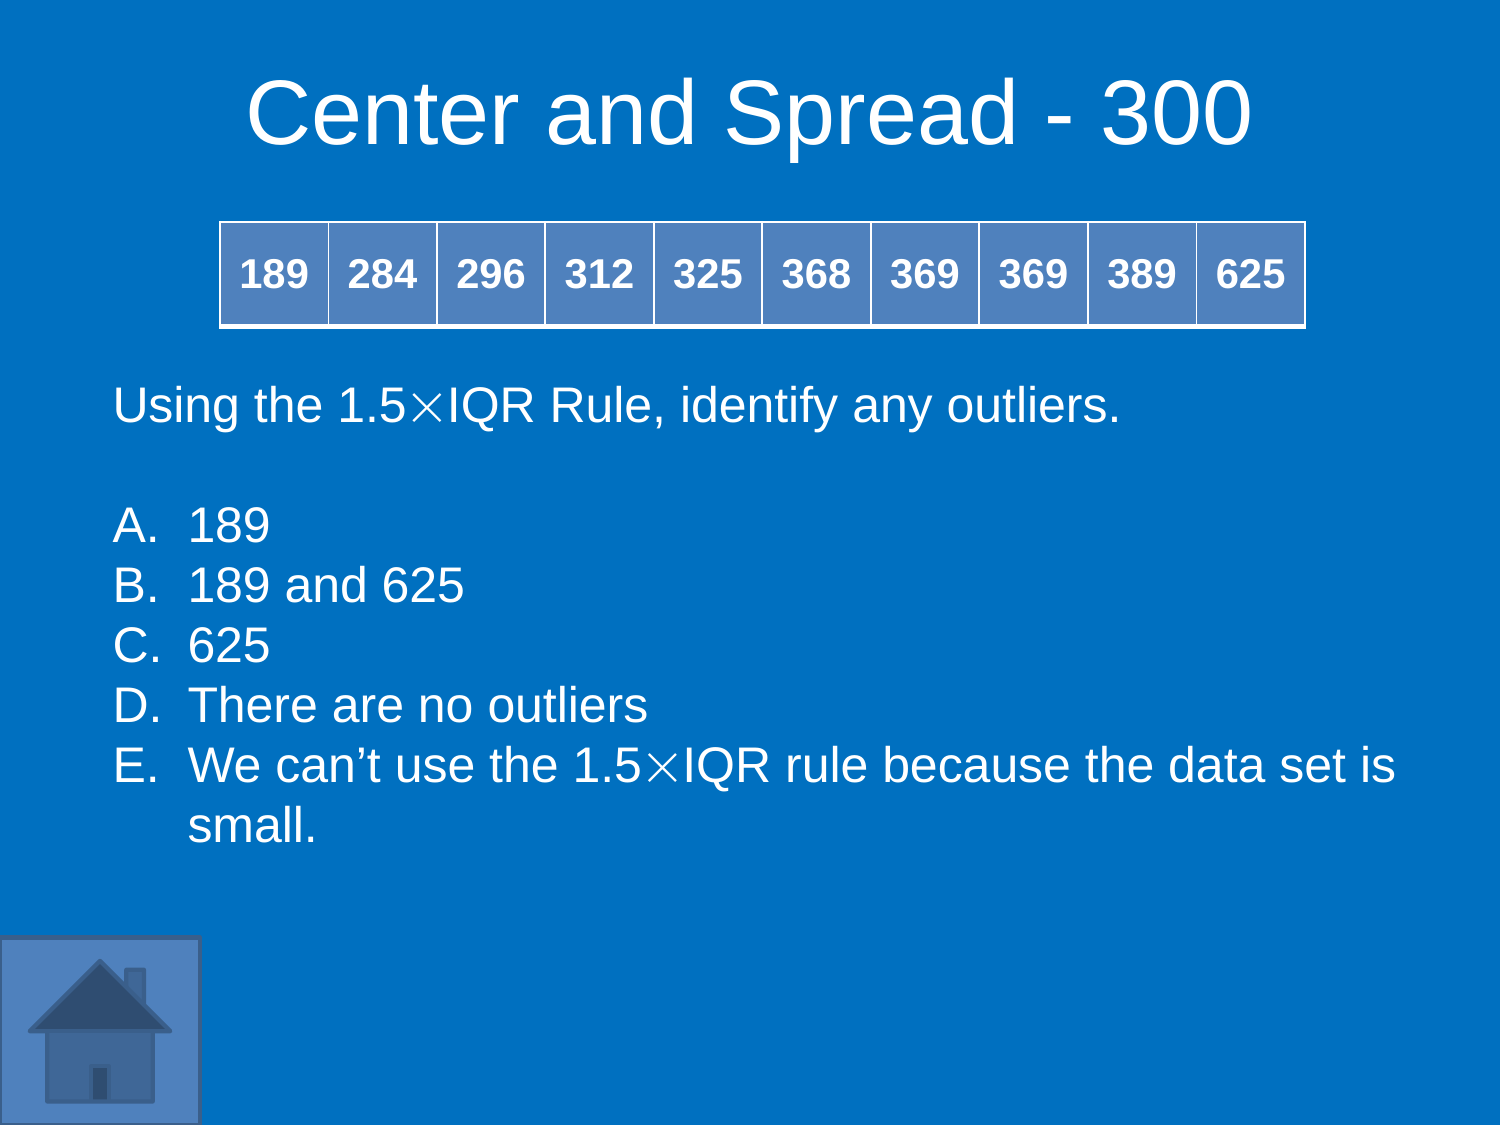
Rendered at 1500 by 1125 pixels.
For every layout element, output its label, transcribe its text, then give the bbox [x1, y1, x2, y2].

table_header 189 [221, 223, 328, 324]
table_header 369 [980, 223, 1087, 324]
table_header 368 [763, 223, 870, 324]
table_header 389 [1089, 223, 1196, 324]
text_box [0, 935, 202, 1125]
text_box Using the 1.5IQR Rule, identify any outliers. 189 189 and 625 625 There are no outliers We can’t use the 1.5IQR rule because the data set is small. [97, 364, 1423, 860]
text_box Center and Spread - 300 [74, 45, 1425, 233]
table_header 325 [655, 223, 761, 324]
table_header 625 [1197, 223, 1304, 324]
table_header 369 [872, 223, 978, 324]
table_header 312 [546, 223, 653, 324]
table_header 296 [438, 223, 544, 324]
table_header 284 [329, 223, 436, 324]
